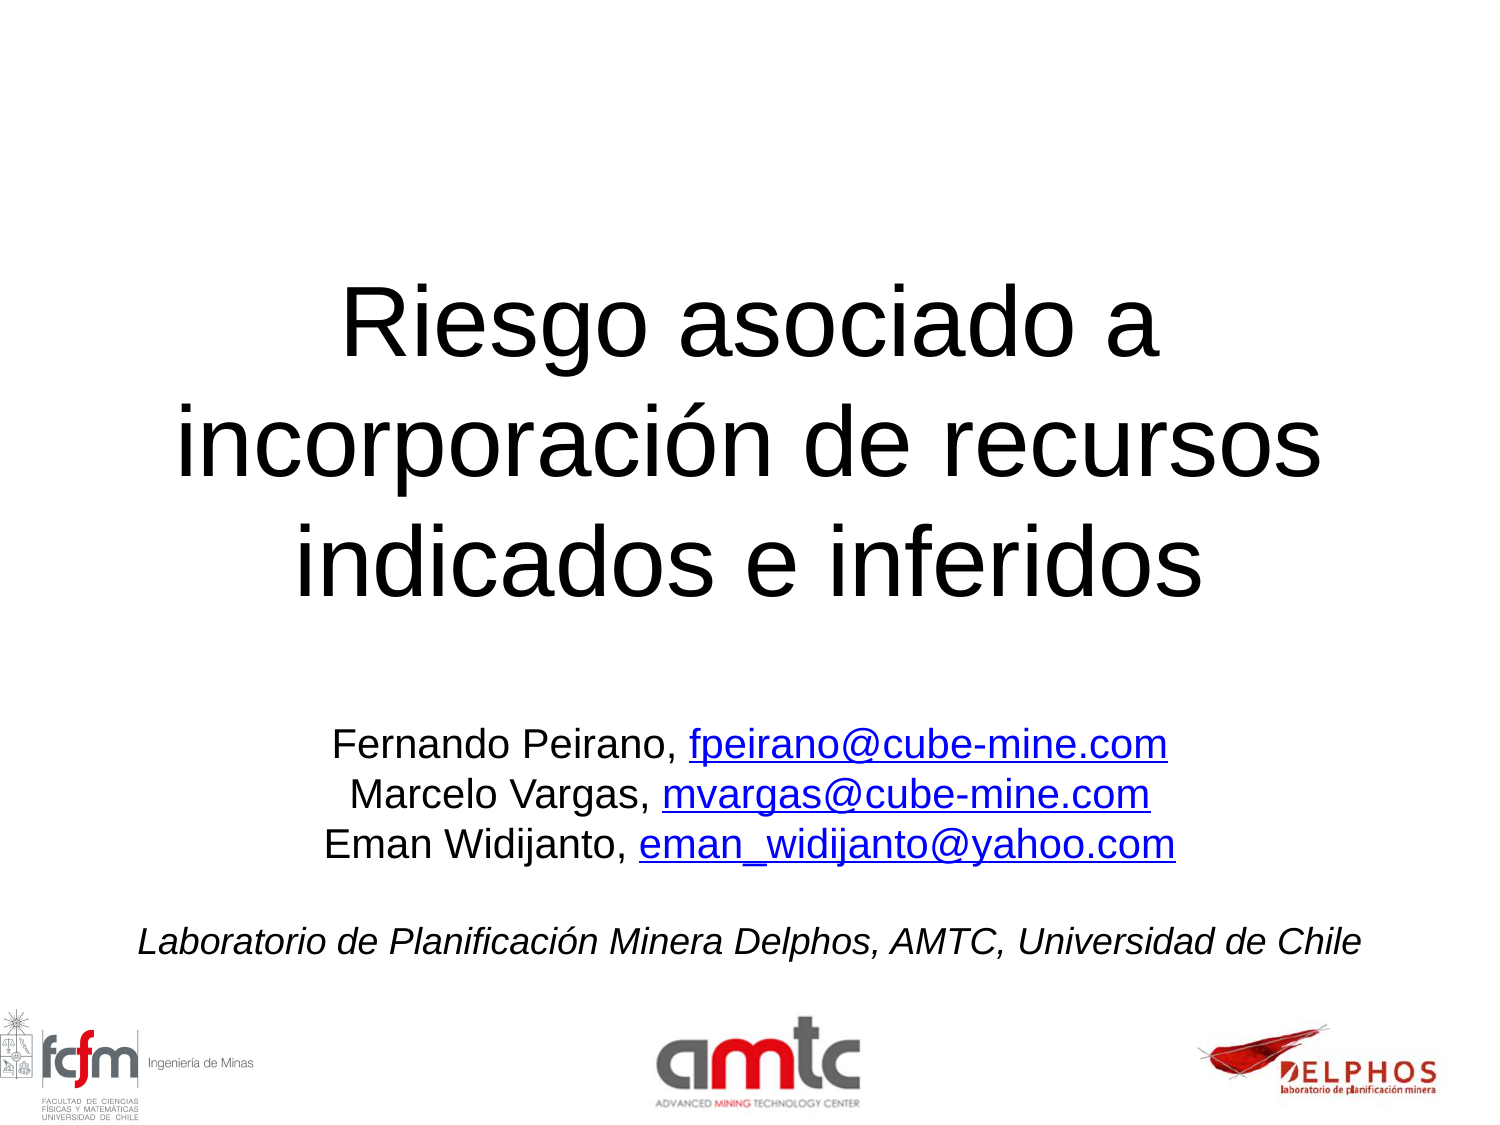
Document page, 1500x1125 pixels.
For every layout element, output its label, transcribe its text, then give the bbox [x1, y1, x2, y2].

text_box Riesgo asociado a incorporación de recursos indicados e inferidos Fernando Peirano, fpeirano@cube-mine.com Marcelo Vargas, mvargas@cube-mine.com Eman Widijanto, eman_widijanto@yahoo.com Laboratorio de Planificación Minera Delphos, AMTC, Universidad de Chile [56, 249, 1444, 970]
picture [0, 1006, 254, 1125]
picture [1178, 1006, 1500, 1125]
picture [642, 1006, 876, 1125]
